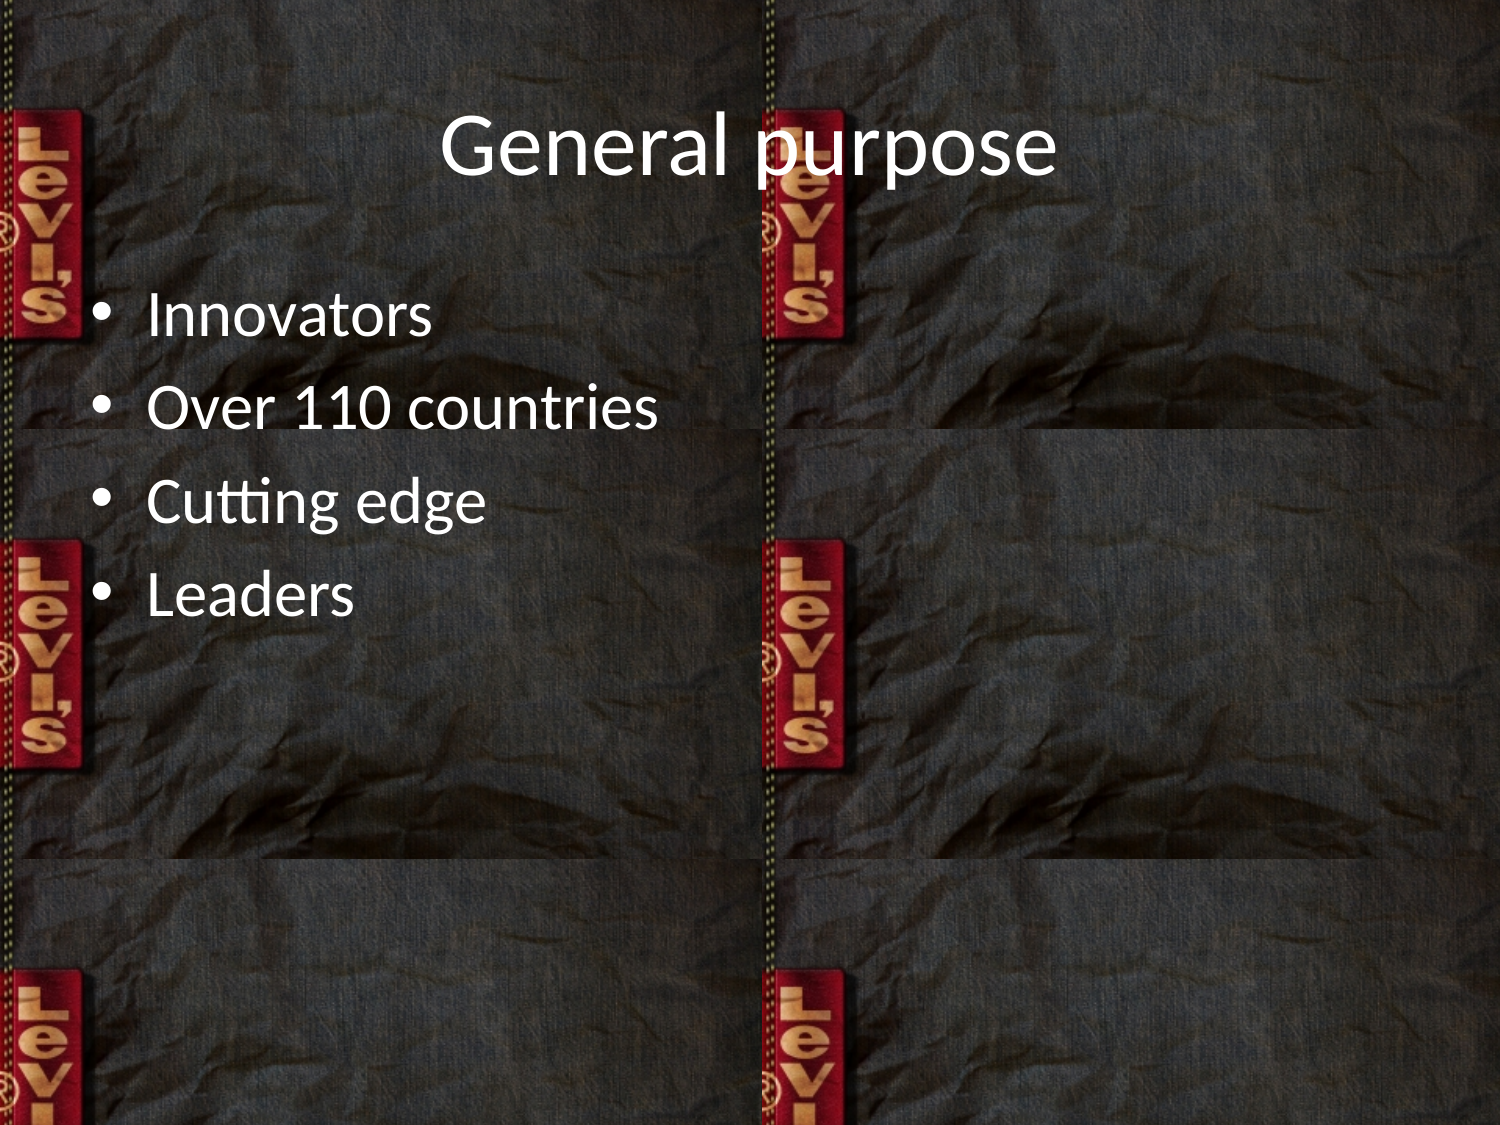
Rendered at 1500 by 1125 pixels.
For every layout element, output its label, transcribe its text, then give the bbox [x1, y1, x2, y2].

picture [0, 0, 1500, 1125]
list Innovators Over 110 countries Cutting edge Leaders [75, 262, 1425, 1005]
title General purpose [75, 45, 1425, 233]
